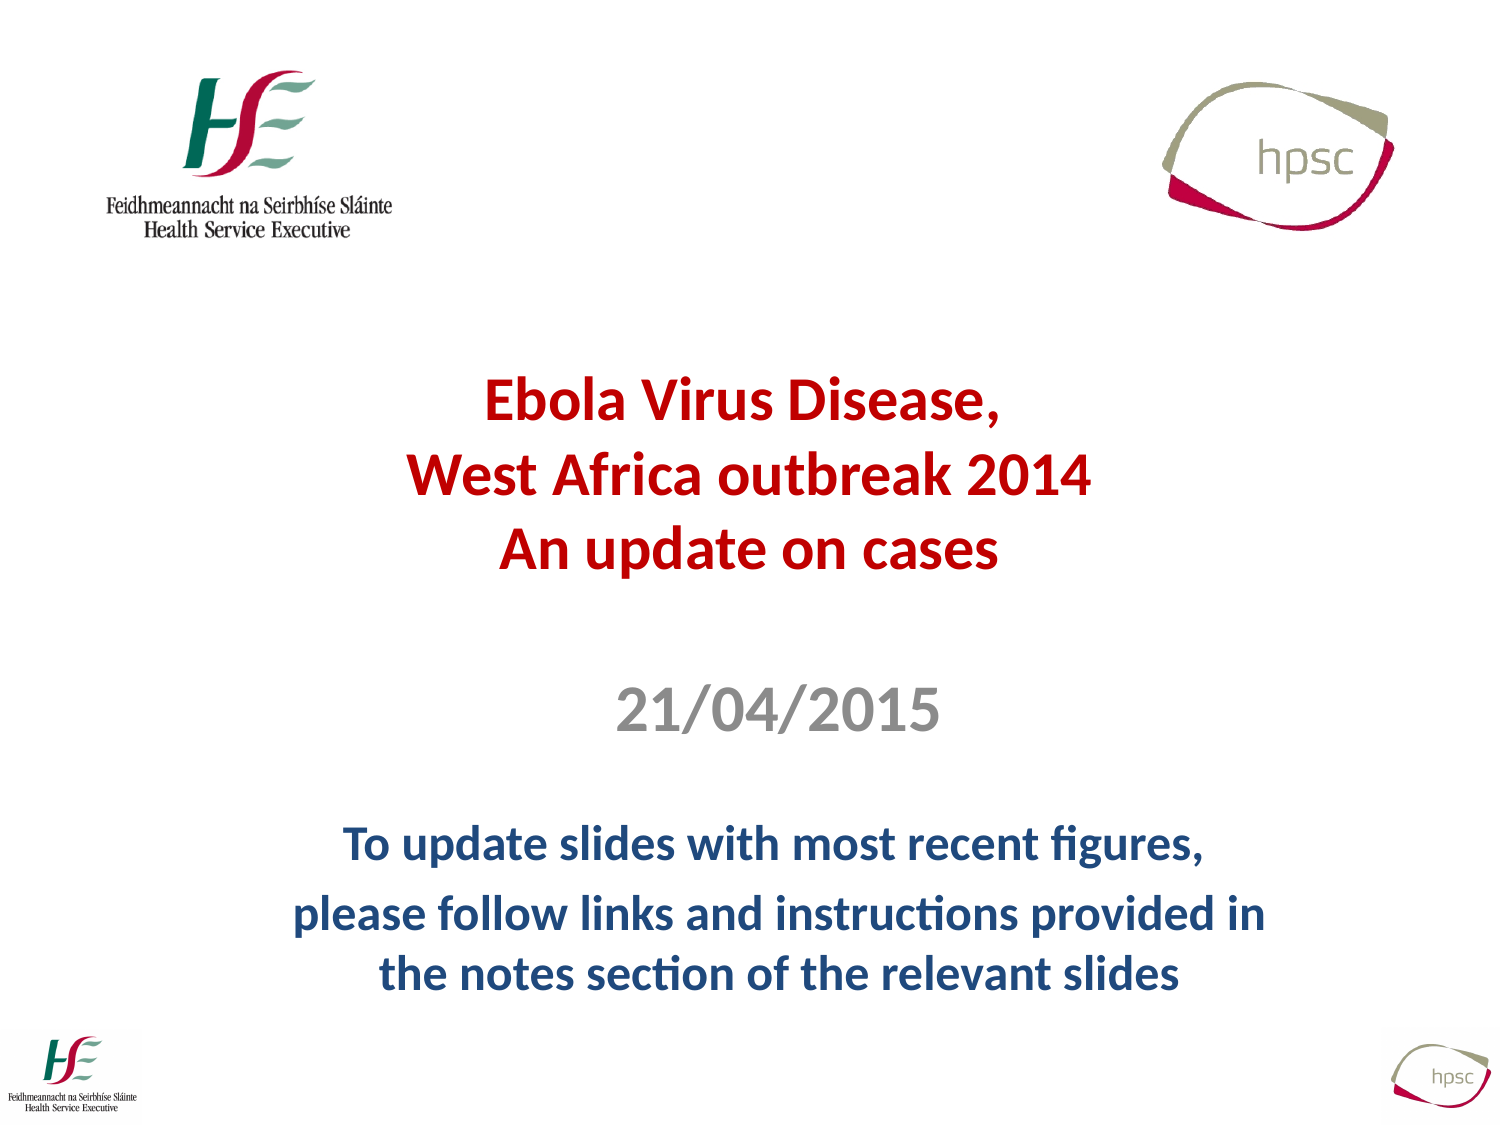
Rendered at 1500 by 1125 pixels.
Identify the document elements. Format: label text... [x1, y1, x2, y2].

subtitle 21/04/2015 [253, 656, 1304, 802]
picture [88, 54, 404, 268]
picture [1139, 42, 1415, 271]
title Ebola Virus Disease, West Africa outbreak 2014 An update on cases [112, 349, 1388, 591]
text_box To update slides with most recent figures, please follow links and instructions provided in the notes section of the relevant slides [253, 802, 1306, 953]
picture [1381, 1027, 1500, 1125]
picture [0, 1029, 142, 1125]
